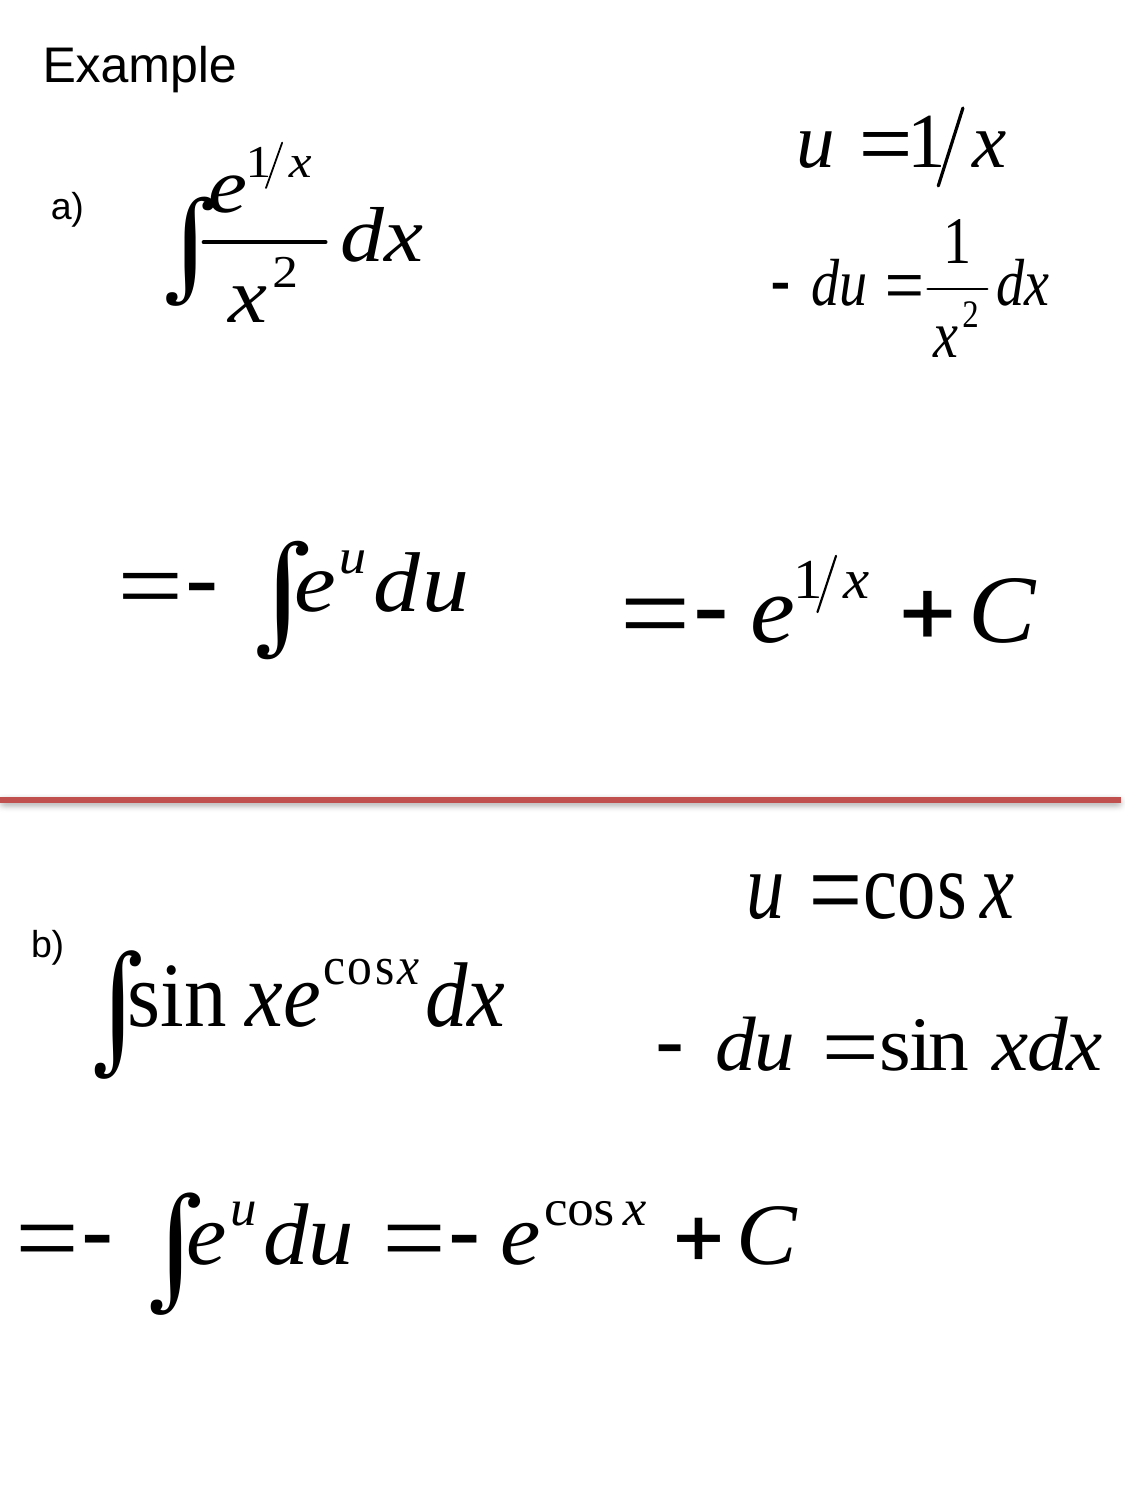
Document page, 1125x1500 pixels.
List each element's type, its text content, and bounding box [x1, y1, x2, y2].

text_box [737, 855, 1032, 943]
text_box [644, 999, 1120, 1091]
text_box a) [36, 174, 99, 235]
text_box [137, 124, 438, 340]
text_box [762, 199, 1063, 373]
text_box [0, 1162, 816, 1324]
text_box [99, 512, 491, 668]
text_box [599, 537, 1063, 667]
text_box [67, 918, 521, 1088]
text_box Example [27, 25, 252, 100]
text_box b) [16, 912, 80, 973]
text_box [787, 89, 1019, 198]
